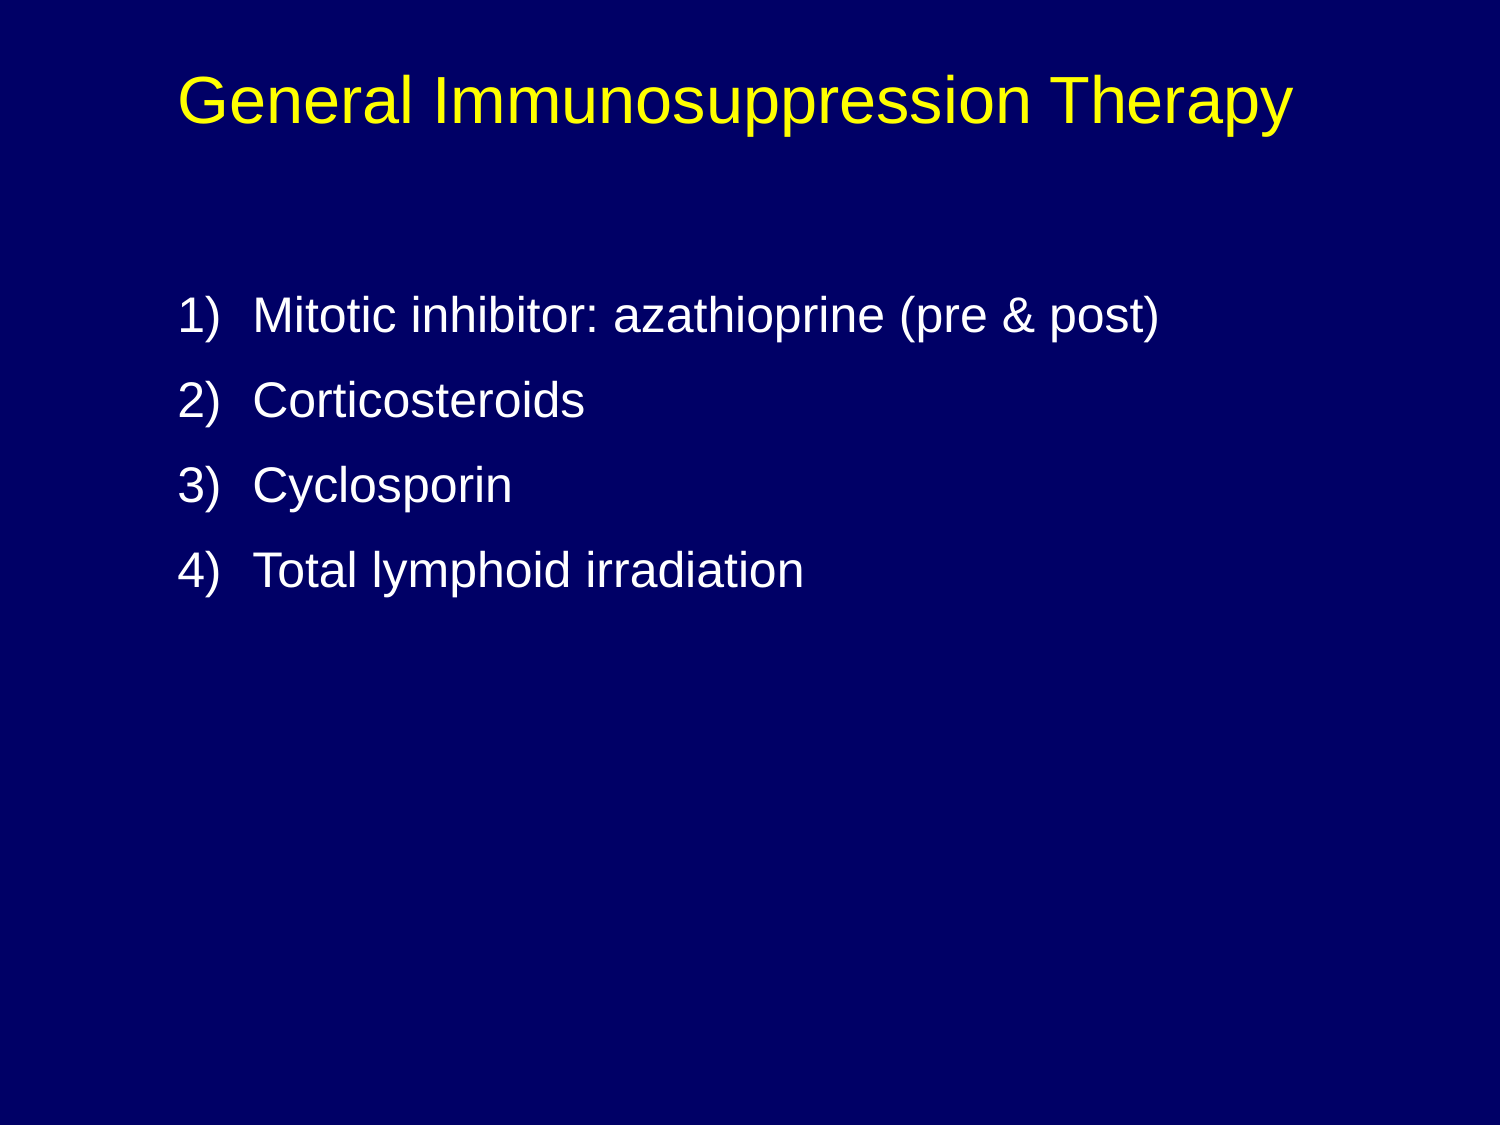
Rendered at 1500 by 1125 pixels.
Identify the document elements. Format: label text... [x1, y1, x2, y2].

text_box Mitotic inhibitor: azathioprine (pre & post) Corticosteroids Cyclosporin Total lymphoid irradiation [162, 275, 1338, 605]
text_box General Immunosuppression Therapy [162, 49, 1400, 258]
